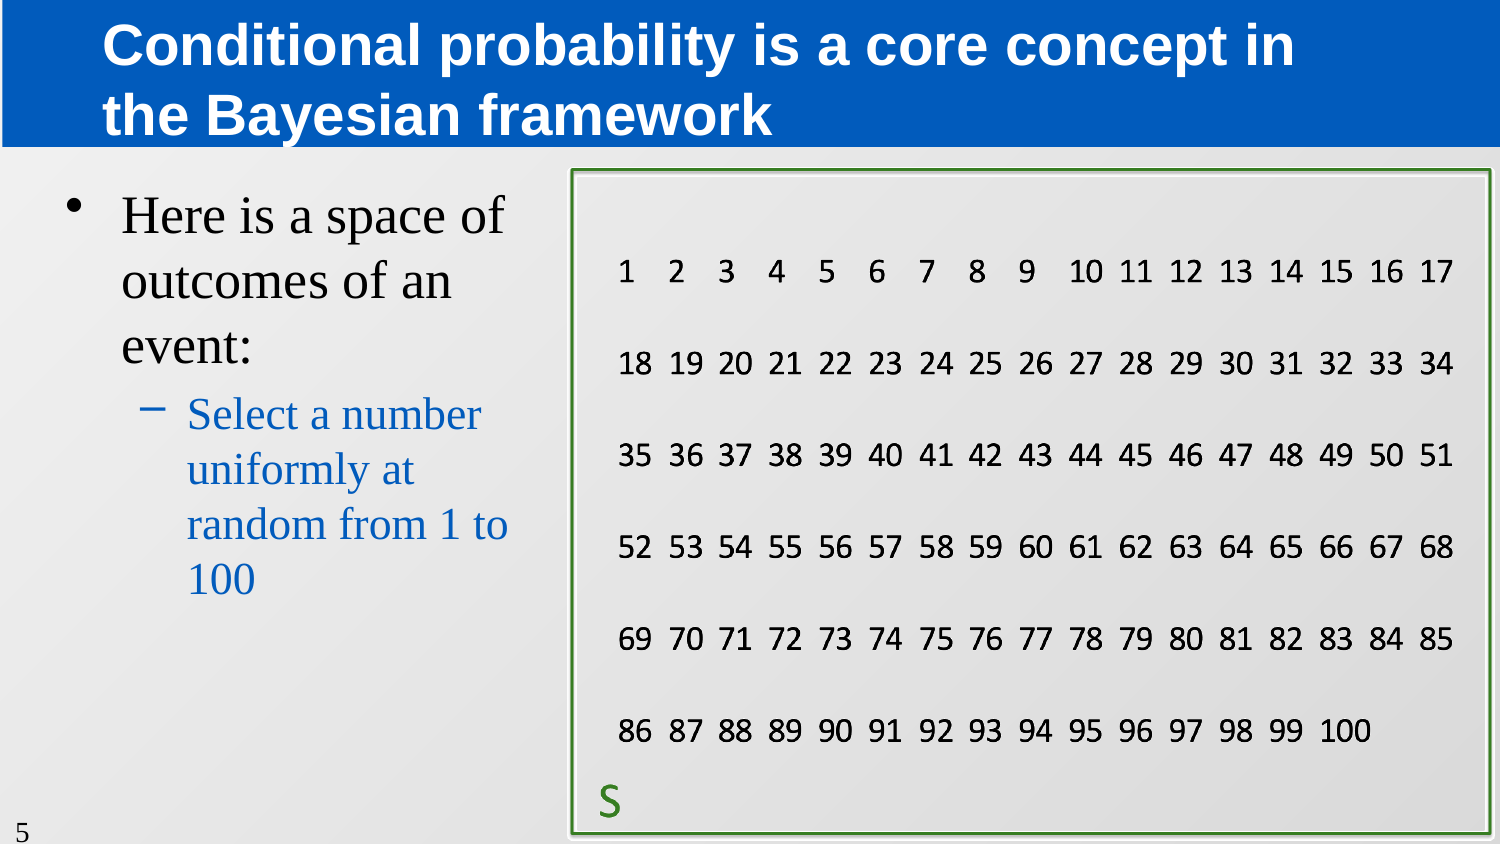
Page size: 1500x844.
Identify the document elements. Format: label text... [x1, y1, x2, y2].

title Conditional probability is a core concept in the Bayesian framework [87, 0, 1363, 147]
picture [562, 162, 1500, 844]
slide_number 5 [0, 806, 101, 844]
list Here is a space of outcomes of an event: Select a number uniformly at random from 1 to 100 [49, 171, 551, 760]
